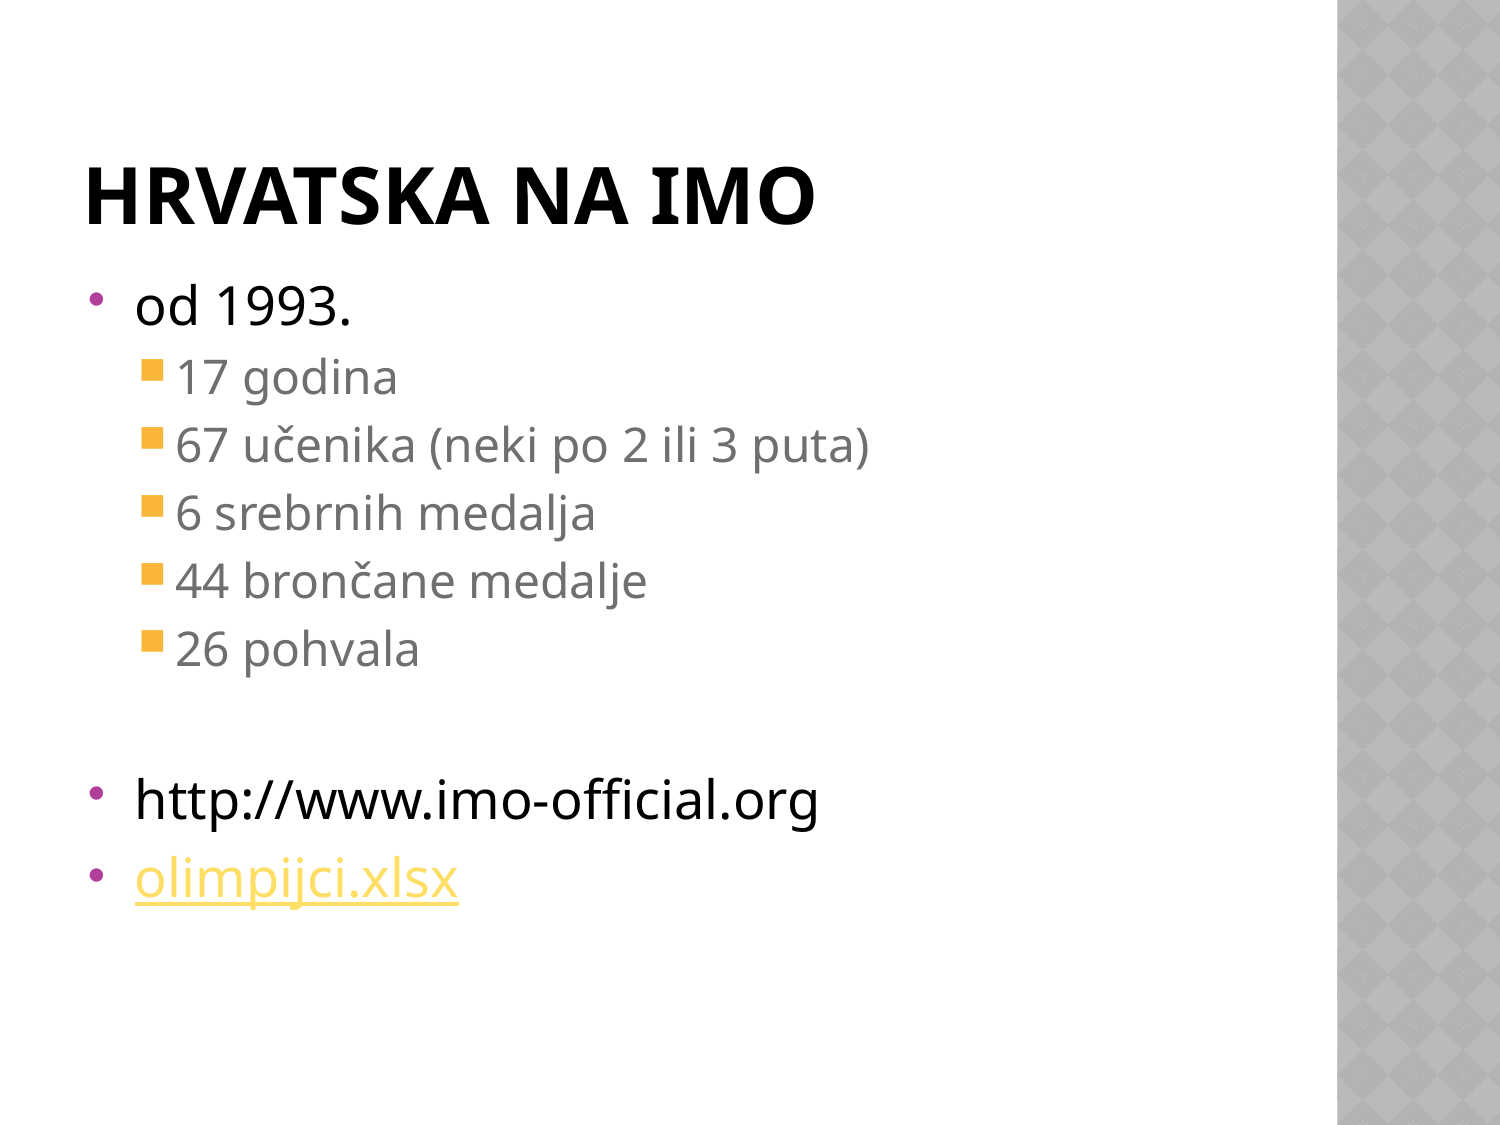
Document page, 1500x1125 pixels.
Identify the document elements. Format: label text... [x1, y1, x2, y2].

title Hrvatska na IMO [75, 52, 1263, 240]
list od 1993. 17 godina 67 učenika (neki po 2 ili 3 puta) 6 srebrnih medalja 44 brončane medalje 26 pohvala http://www.imo-official.org olimpijci.xlsx [75, 264, 1263, 1059]
